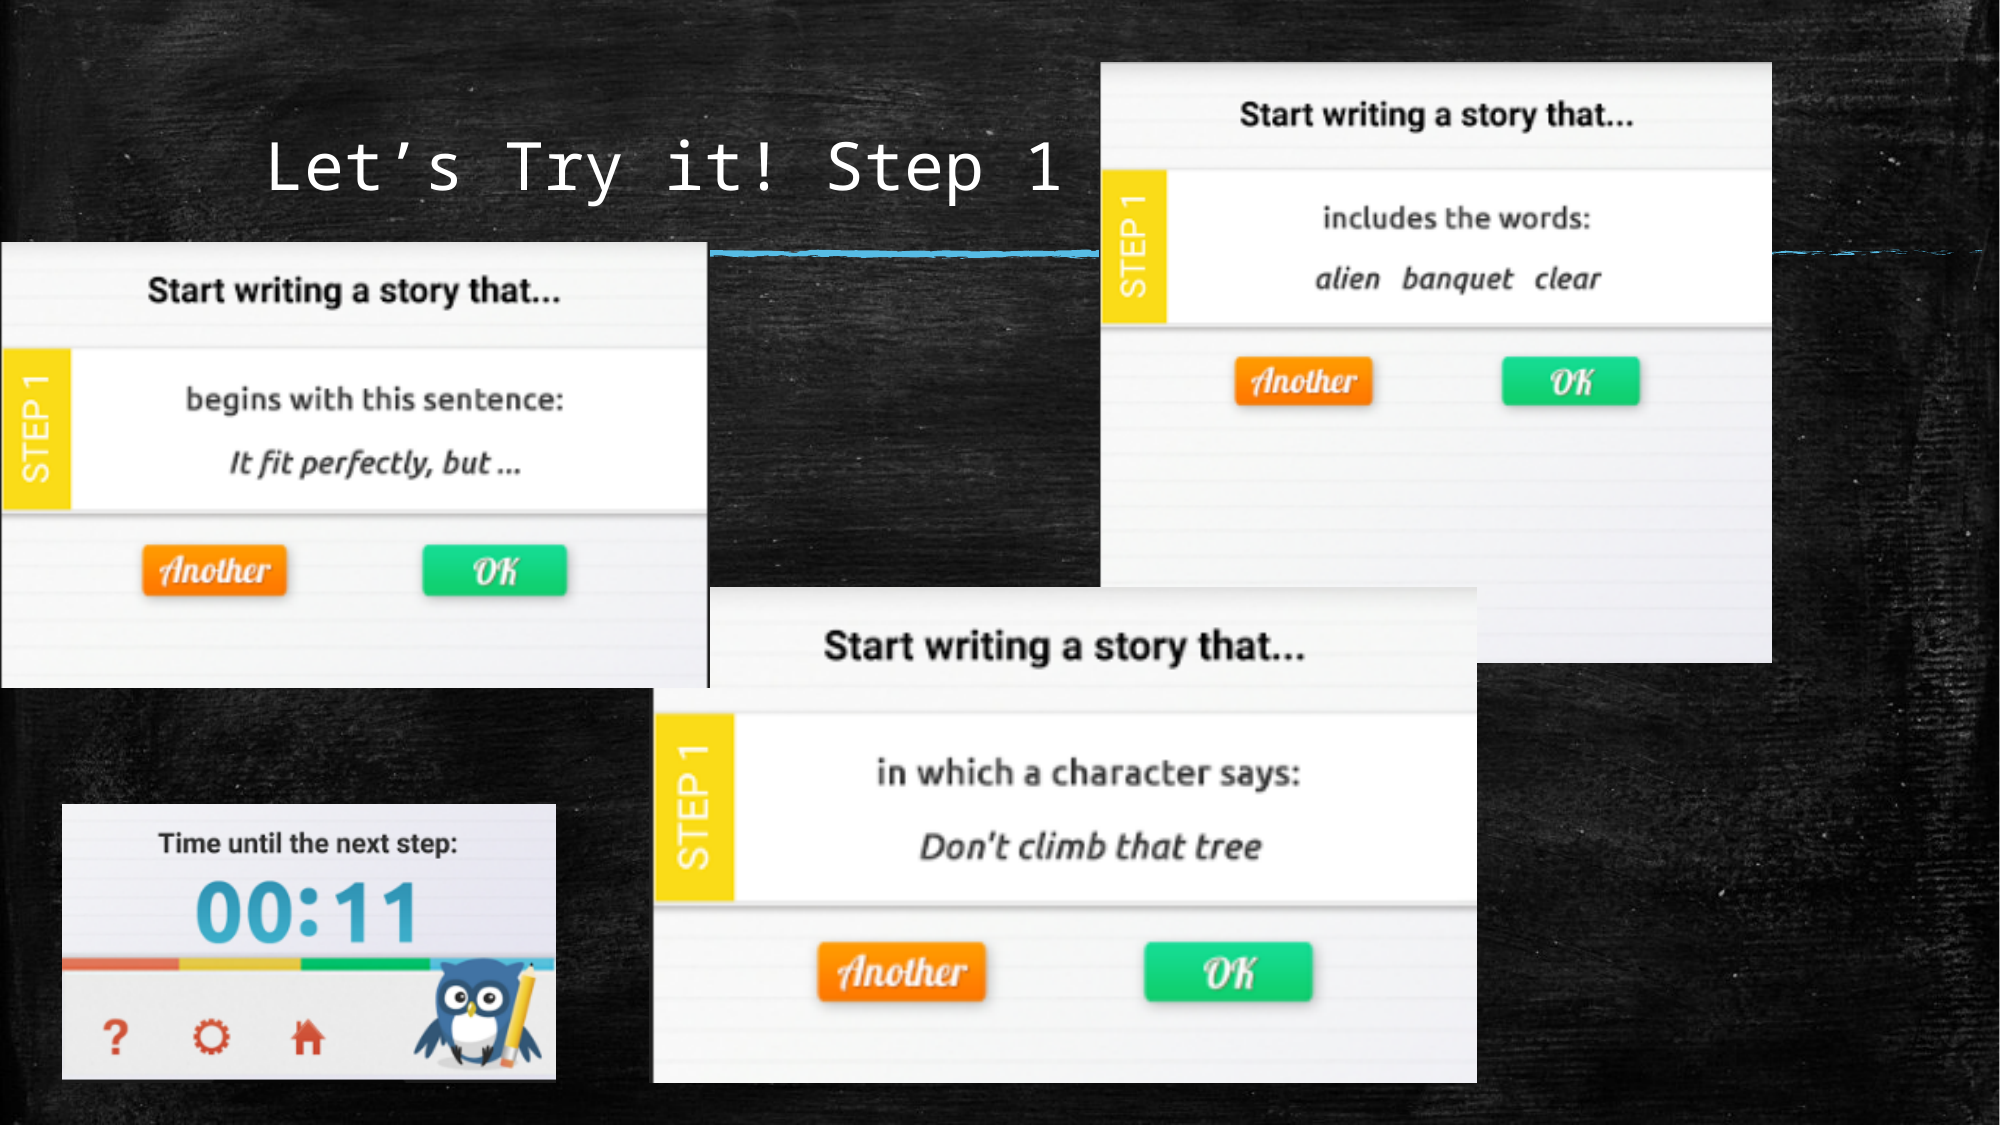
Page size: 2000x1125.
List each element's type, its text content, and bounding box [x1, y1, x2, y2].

title Let’s Try it! Step 1 [249, 45, 1750, 213]
picture [0, 62, 1772, 1083]
picture [62, 804, 556, 1083]
